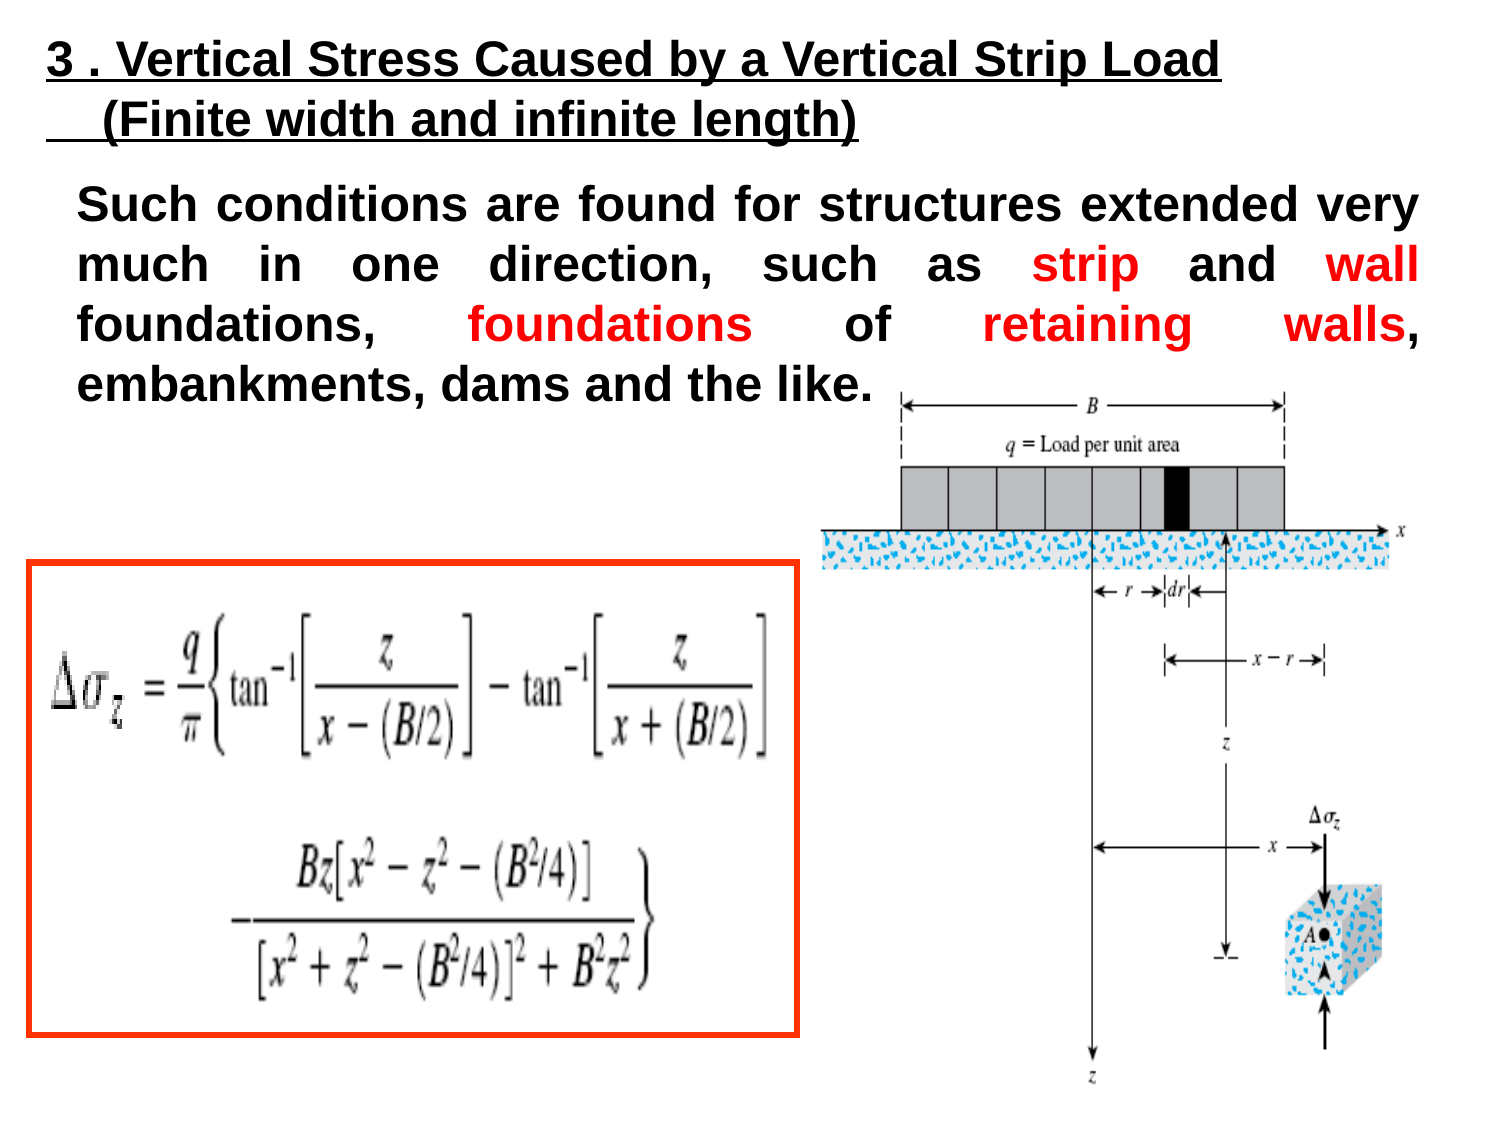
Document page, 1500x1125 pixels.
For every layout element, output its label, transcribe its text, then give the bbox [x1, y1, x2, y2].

text_box 3 . Vertical Stress Caused by a Vertical Strip Load (Finite width and infinite length) [31, 18, 1258, 154]
picture [803, 385, 1412, 1107]
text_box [41, 597, 786, 1024]
text_box [29, 562, 798, 1035]
text_box Such conditions are found for structures extended very much in one direction, such as strip and wall foundations, foundations of retaining walls, embankments, dams and the like. [61, 163, 1436, 419]
